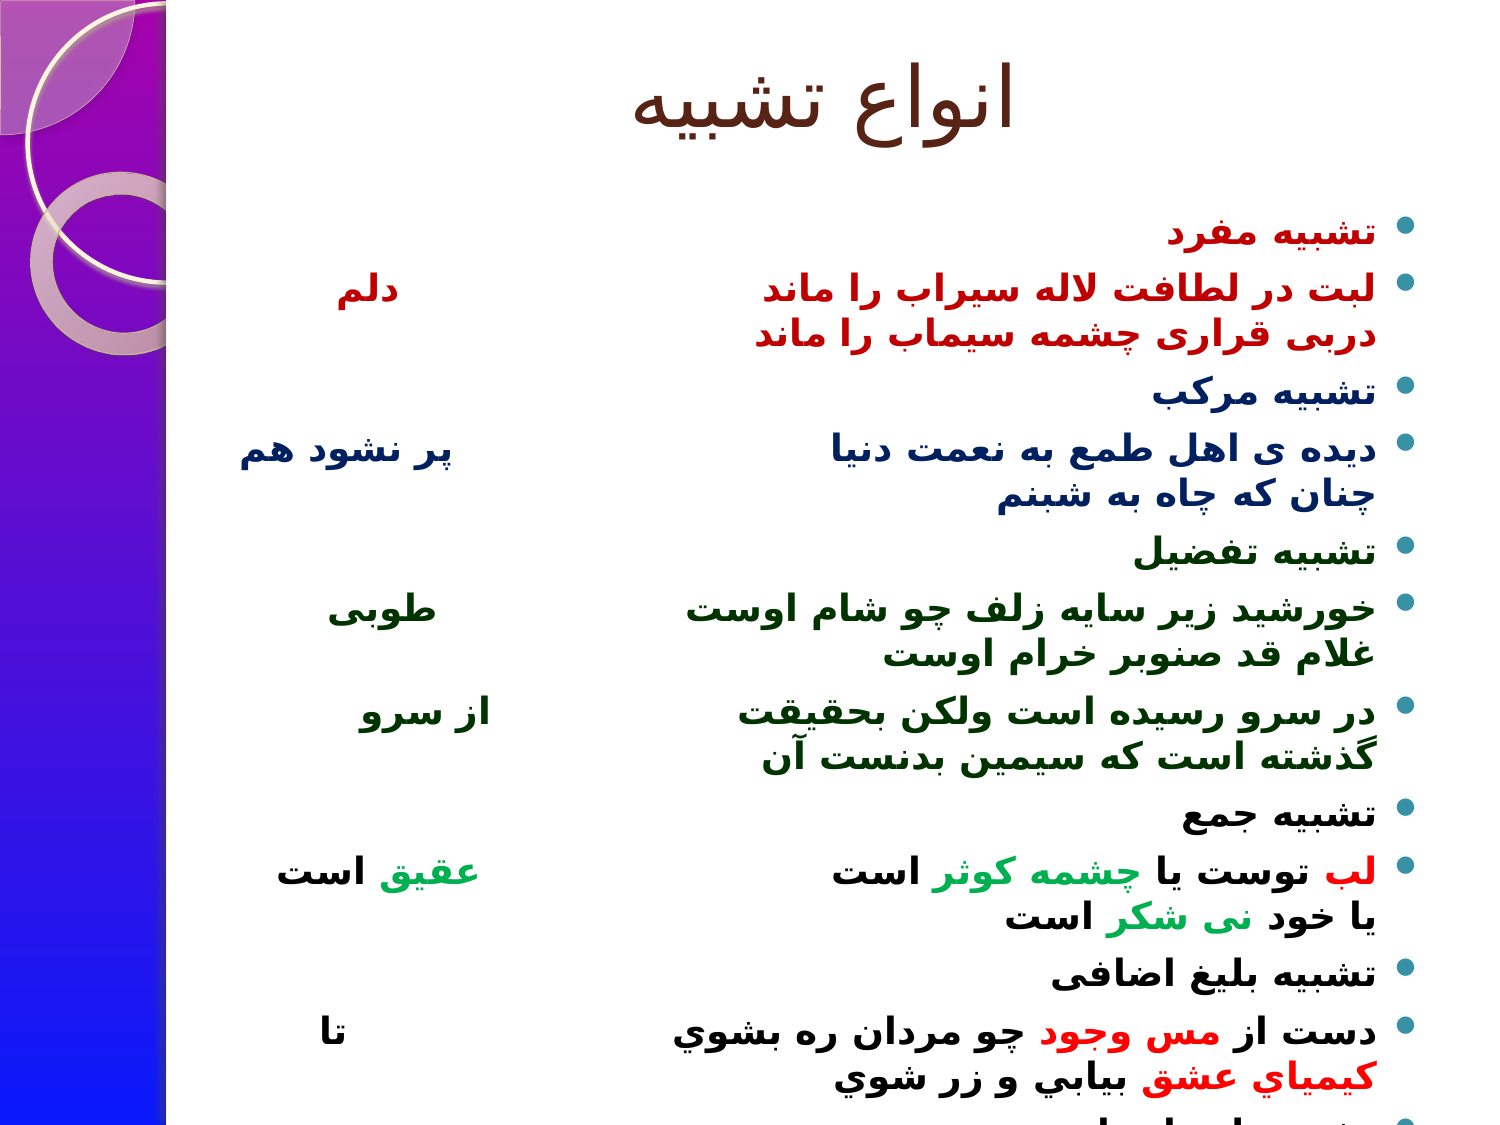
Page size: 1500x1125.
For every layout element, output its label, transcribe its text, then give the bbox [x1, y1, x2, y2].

title انواع تشبیه [222, 35, 1453, 153]
list تشبیه مفرد لبت در لطافت لاله سیراب را ماند دلم دربی قراری چشمه سیماب را ماند تشبیه مرکب ديده ی اهل طمع به نعمت دنيا پر نشود هم چنان که چاه به شبنم تشبیه تفضیل خورشید زیر سایه زلف چو شام اوست طوبی غلام قد صنوبر خرام اوست در سرو رسيده است ولکن بحقيقت از سرو گذشته است که سيمين بدنست آن تشبیه جمع لب توست یا چشمه کوثر است عقیق است یا خود نی شکر است تشبیه بلیغ اضافی دست از مس وجود چو مردان ره بشوي تا كيمياي عشق بيابي و زر شوي تشبیه بلیغ اسنادی اين نان و آب چرخ چو سيل است بی وفا من ماهی ام ، نهنگم ، عمانم آرزوست » [222, 199, 1453, 1072]
